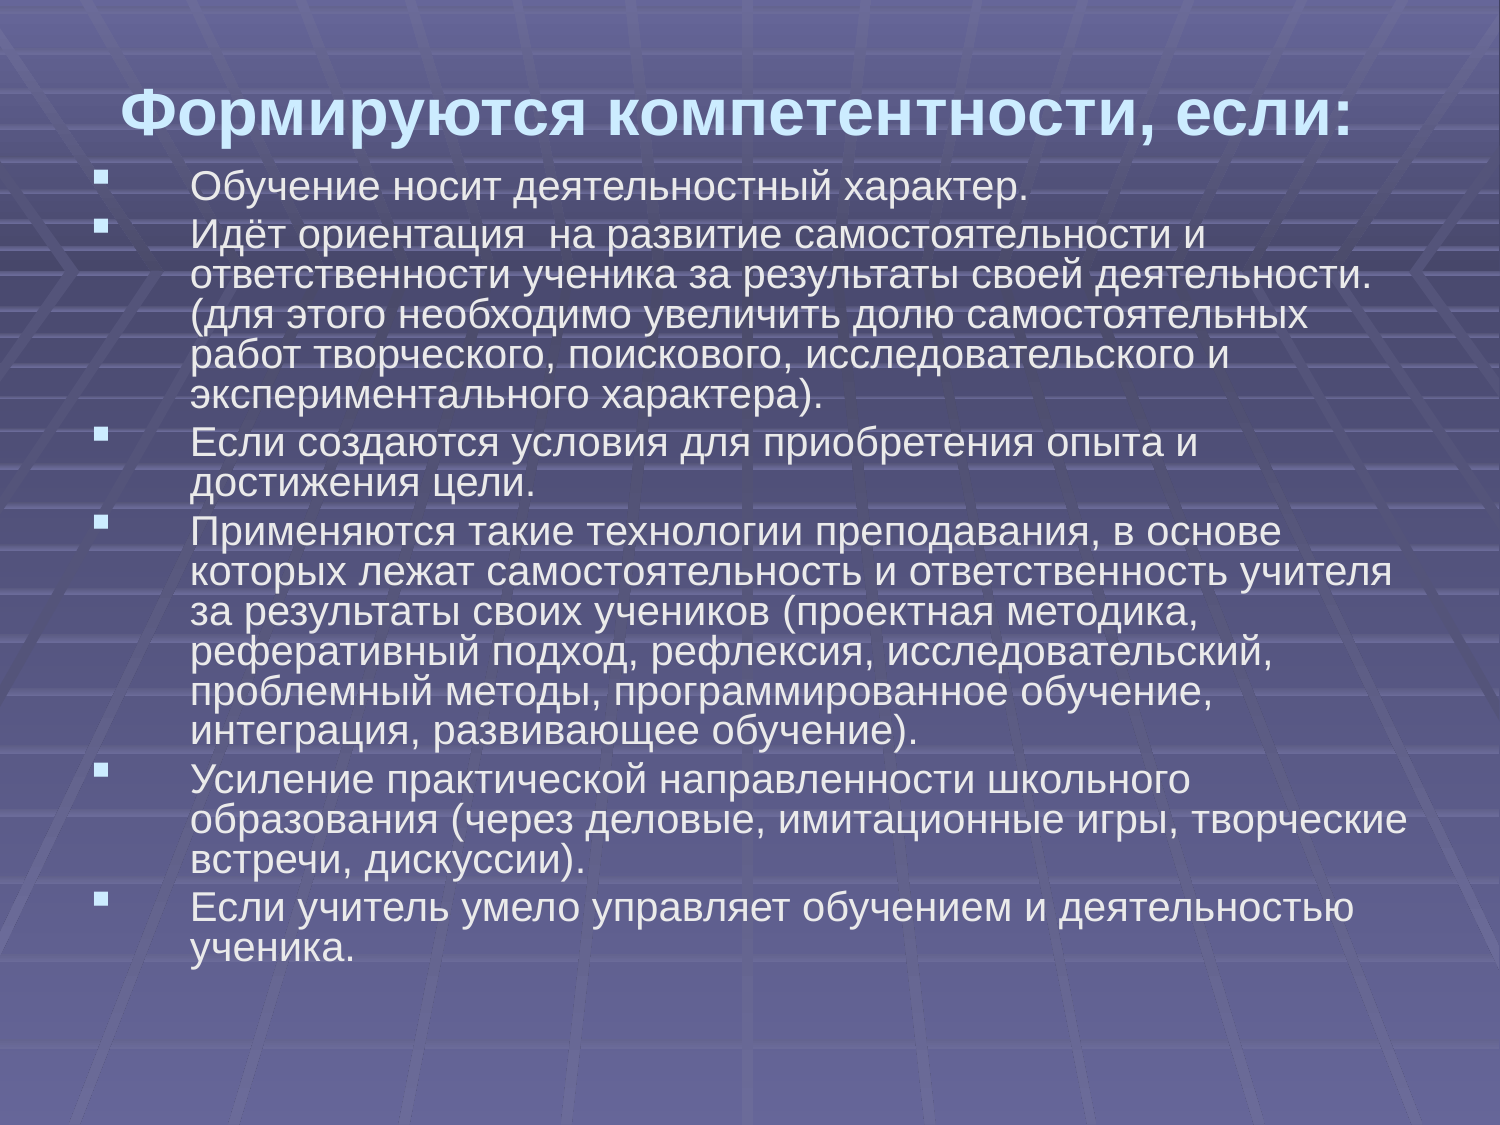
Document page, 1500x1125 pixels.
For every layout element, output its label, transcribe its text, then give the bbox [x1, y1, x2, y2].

title Формируются компетентности, если: [74, 44, 1425, 161]
list Обучение носит деятельностный характер. Идёт ориентация на развитие самостоятельности и ответственности ученика за результаты своей деятельности. (для этого необходимо увеличить долю самостоятельных работ творческого, поискового, исследовательского и экспериментального характера). Если создаются условия для приобретения опыта и достижения цели. Применяются такие технологии преподавания, в основе которых лежат самостоятельность и ответственность учителя за результаты своих учеников (проектная методика, реферативный подход, рефлексия, исследовательский, проблемный методы, программированное обучение, интеграция, развивающее обучение). Усиление практической направленности школьного образования (через деловые, имитационные игры, творческие встречи, дискуссии). Если учитель умело управляет обучением и деятельностью ученика. [75, 160, 1425, 1125]
